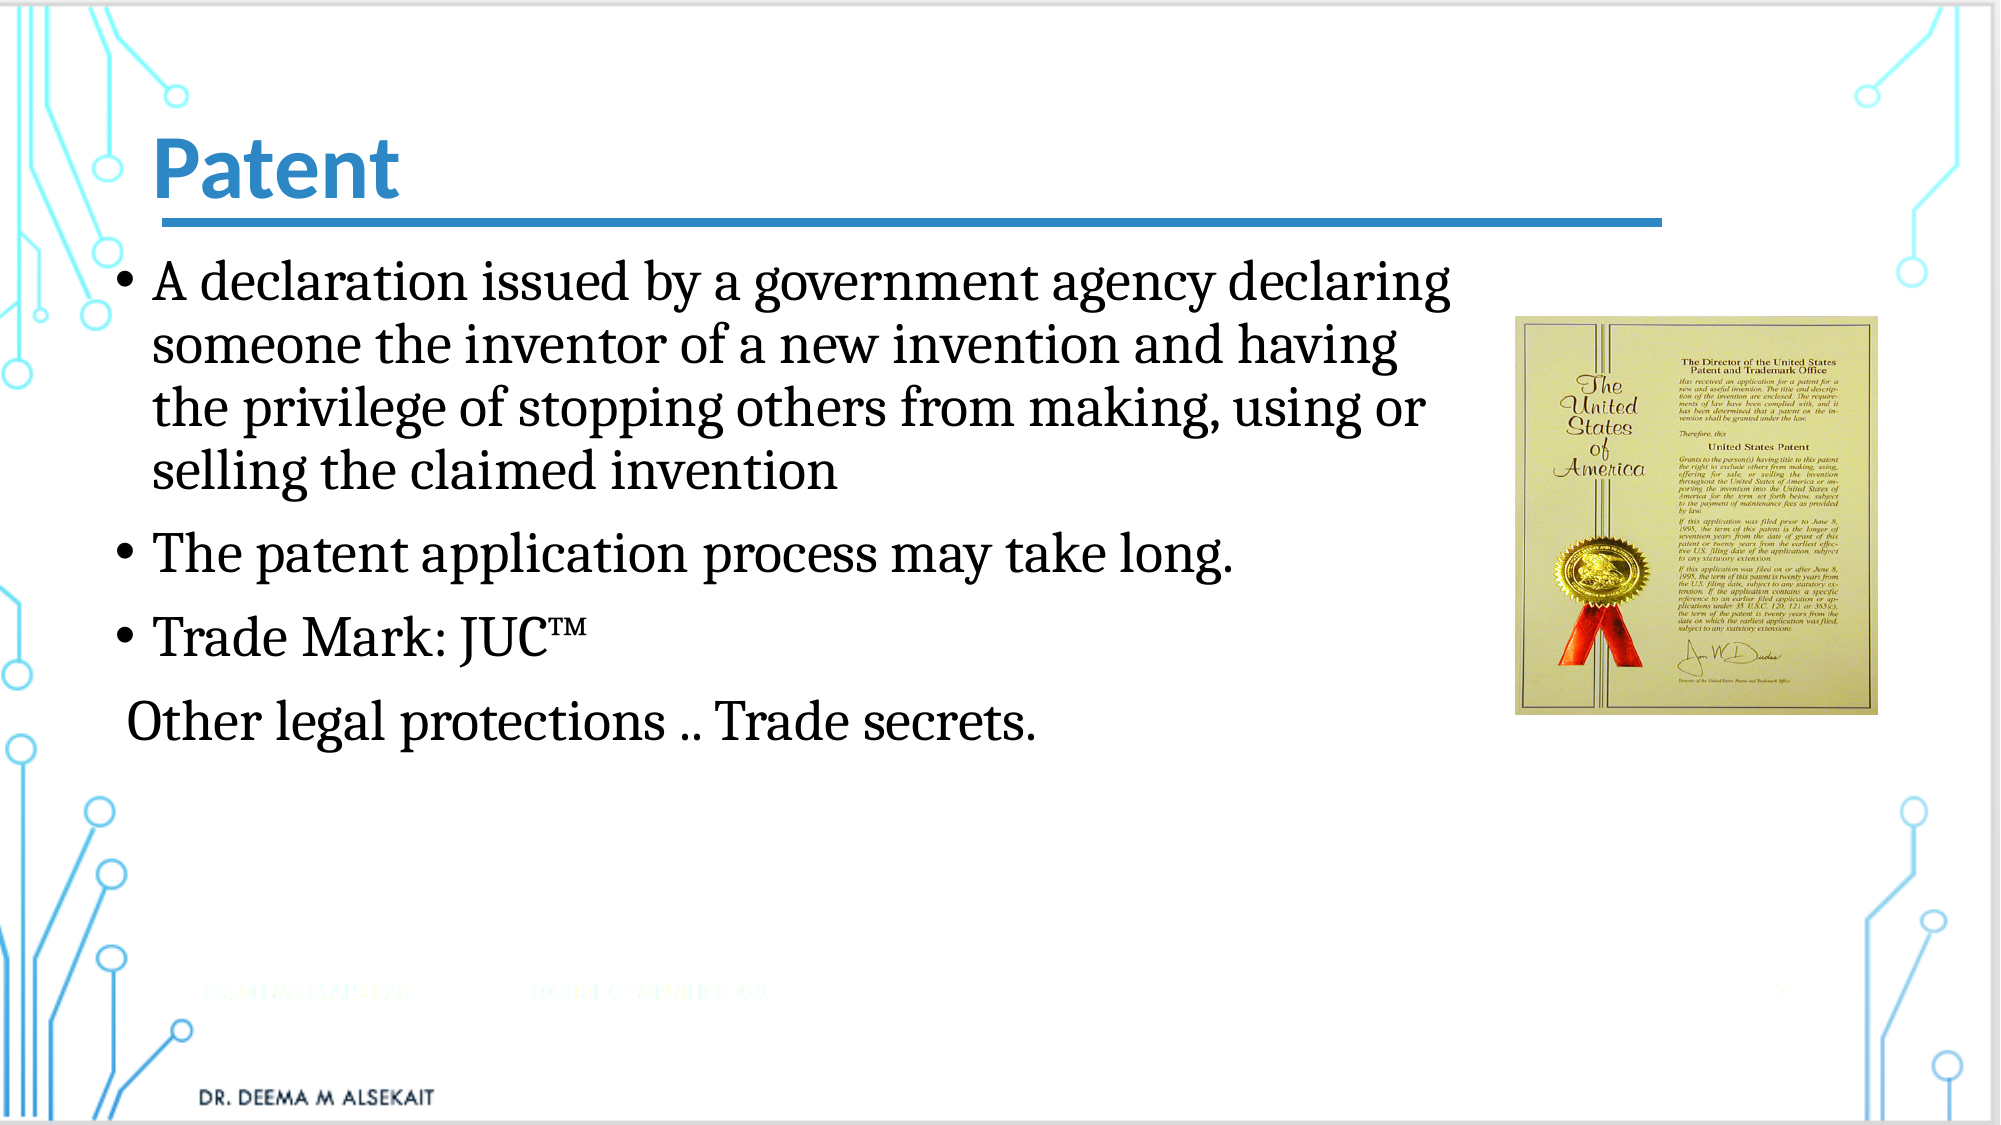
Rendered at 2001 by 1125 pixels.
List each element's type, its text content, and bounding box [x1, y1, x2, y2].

list A declaration issued by a government agency declaring someone the inventor of a new invention and having the privilege of stopping others from making, using or selling the claimed invention The patent application process may take long. Trade Mark: JUC™ Other legal protections .. Trade secrets. [99, 243, 1485, 986]
title Patent [137, 59, 1863, 278]
picture [0, 0, 2001, 1125]
